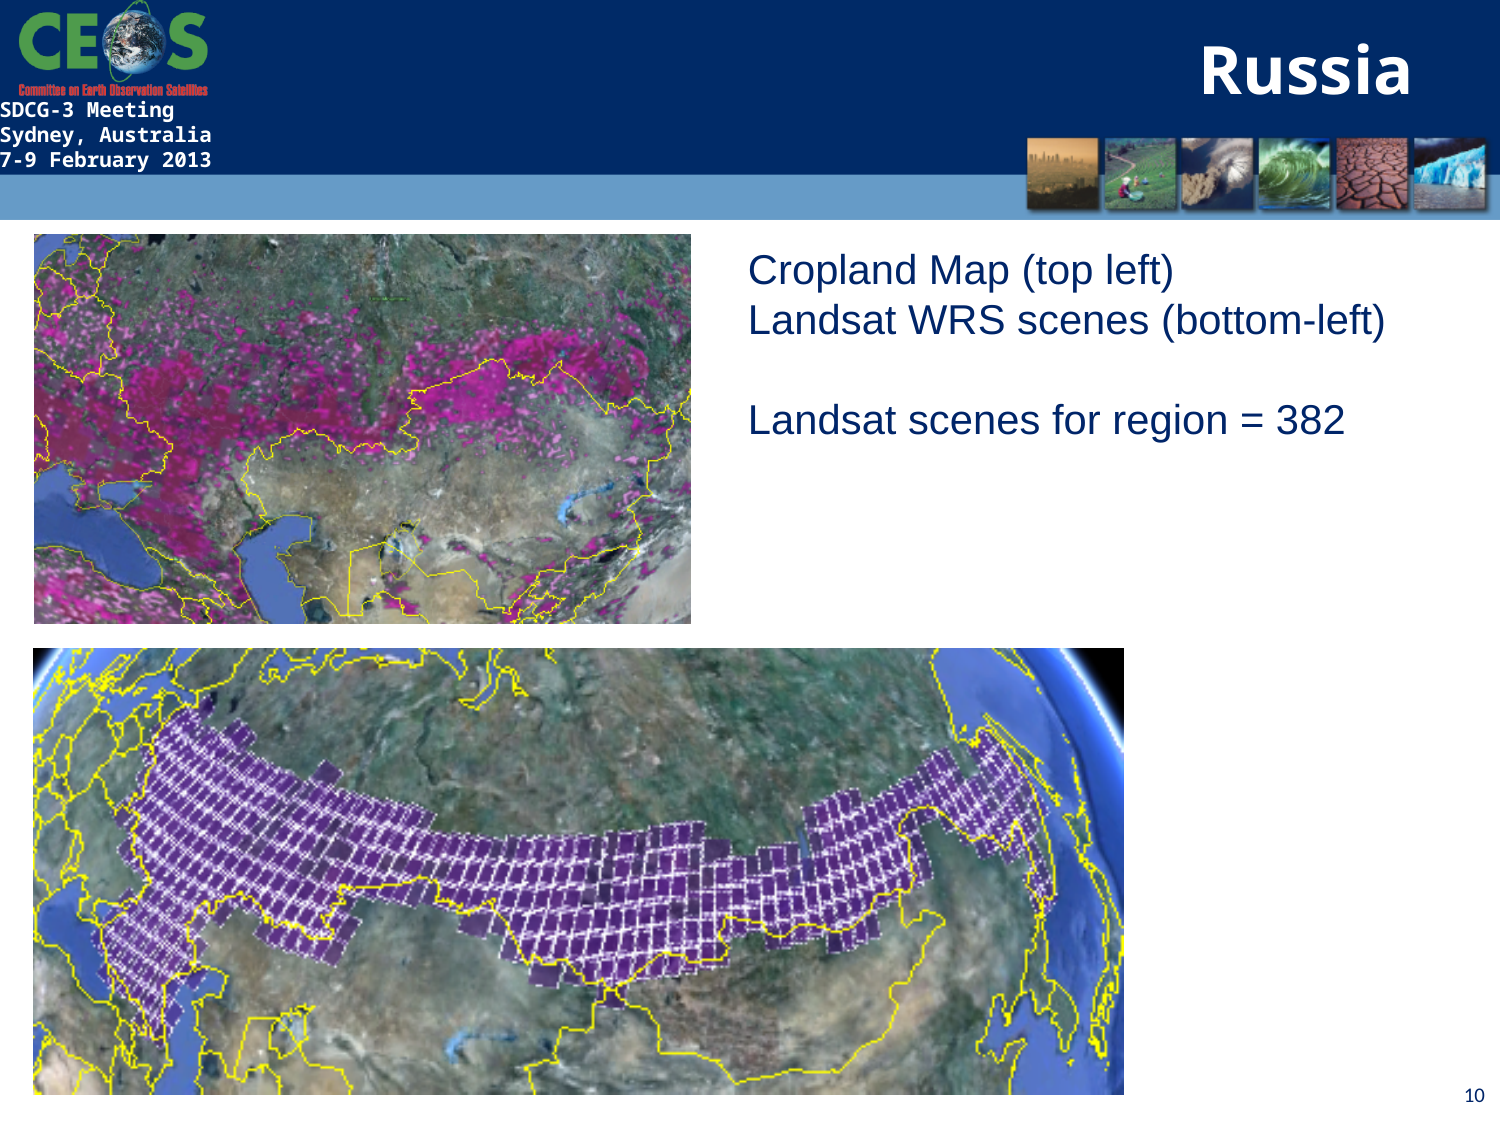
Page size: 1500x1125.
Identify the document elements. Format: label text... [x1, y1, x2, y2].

text_box Cropland Map (top left) Landsat WRS scenes (bottom-left) Landsat scenes for region = 382 [733, 235, 1481, 451]
slide_number 10 [1187, 1073, 1500, 1125]
picture [34, 233, 691, 625]
picture [0, 0, 1500, 220]
picture [33, 648, 1124, 1096]
text_box Russia [519, 18, 1481, 118]
